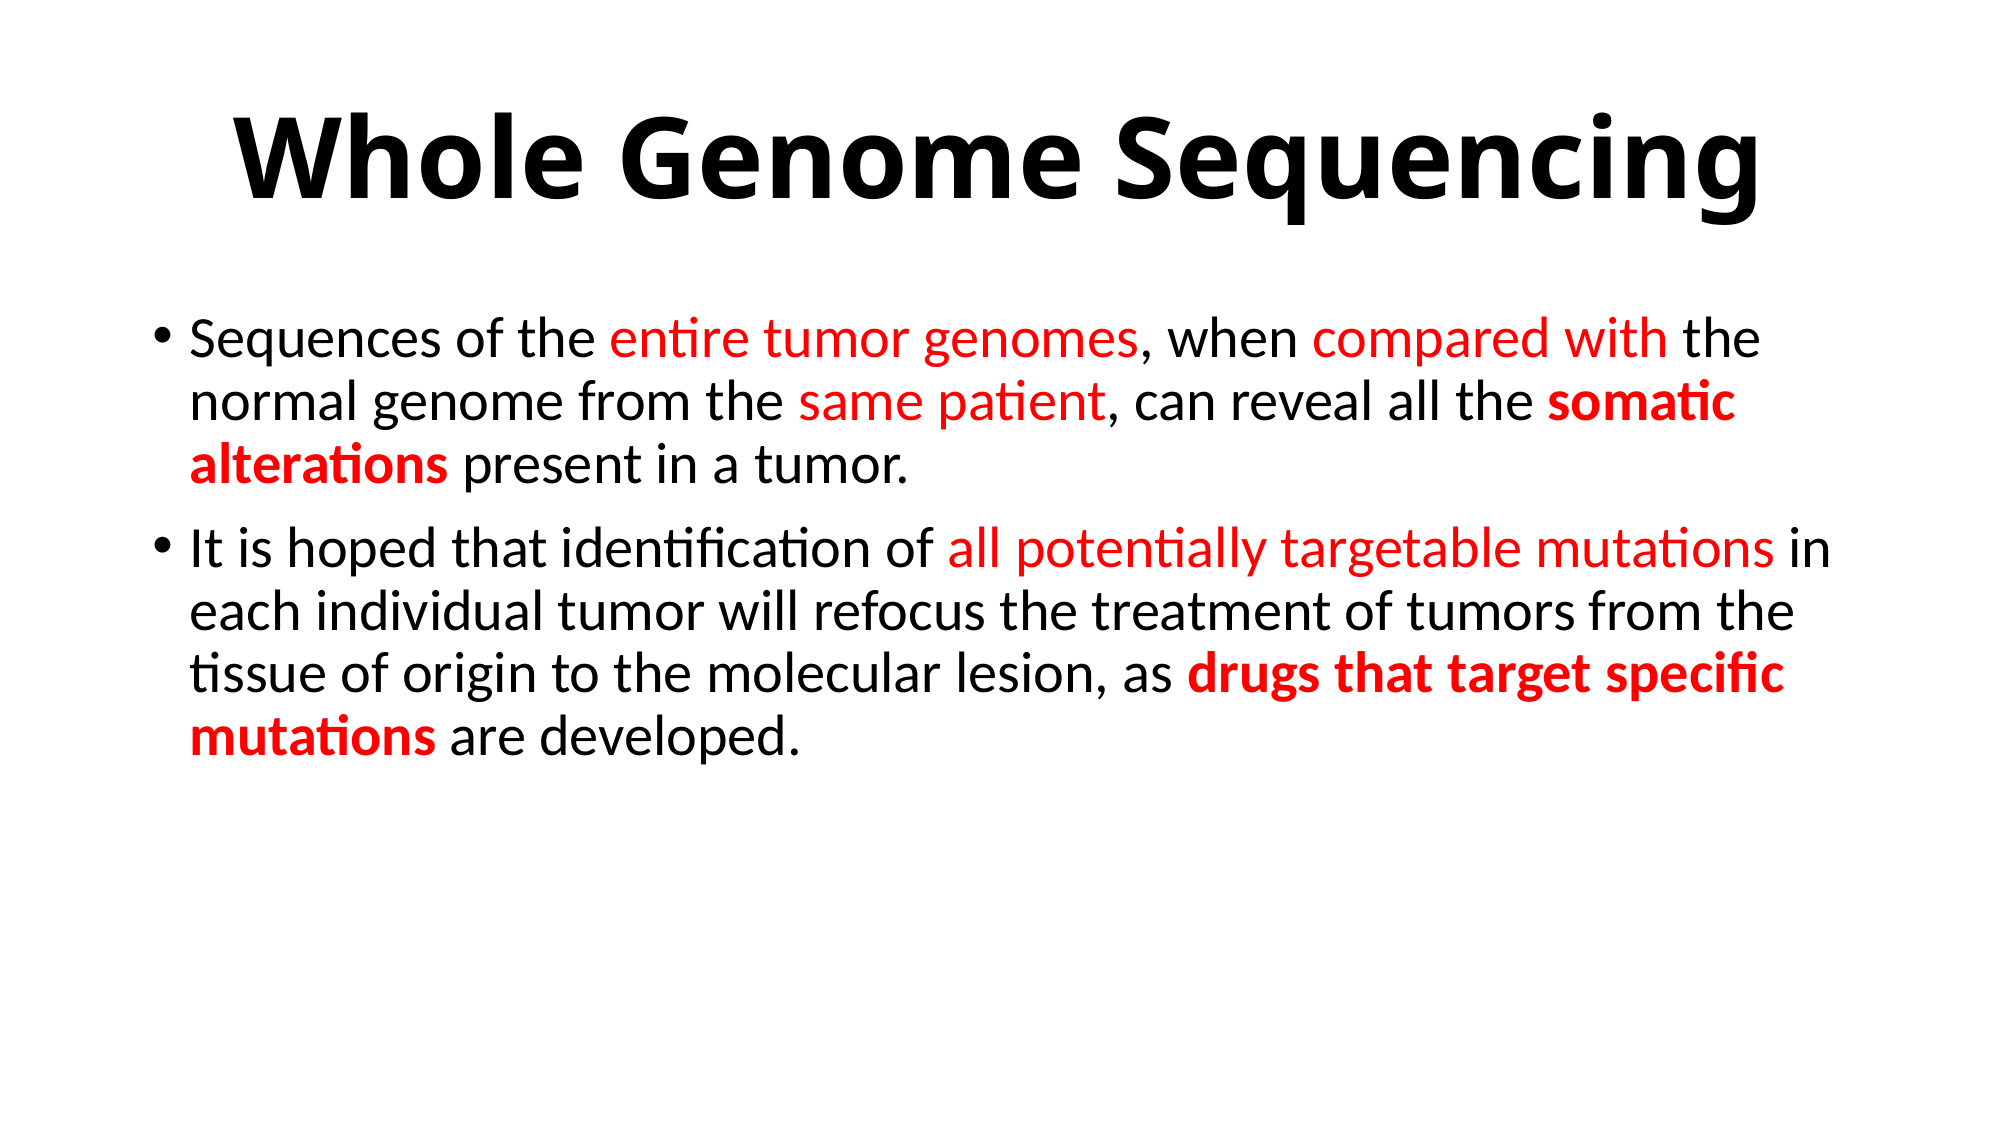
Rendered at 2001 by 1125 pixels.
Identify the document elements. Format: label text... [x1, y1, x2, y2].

title Whole Genome Sequencing [137, 59, 1863, 278]
list Sequences of the entire tumor genomes, when compared with the normal genome from the same patient, can reveal all the somatic alterations present in a tumor. It is hoped that identification of all potentially targetable mutations in each individual tumor will refocus the treatment of tumors from the tissue of origin to the molecular lesion, as drugs that target specific mutations are developed. [137, 299, 1863, 1014]
